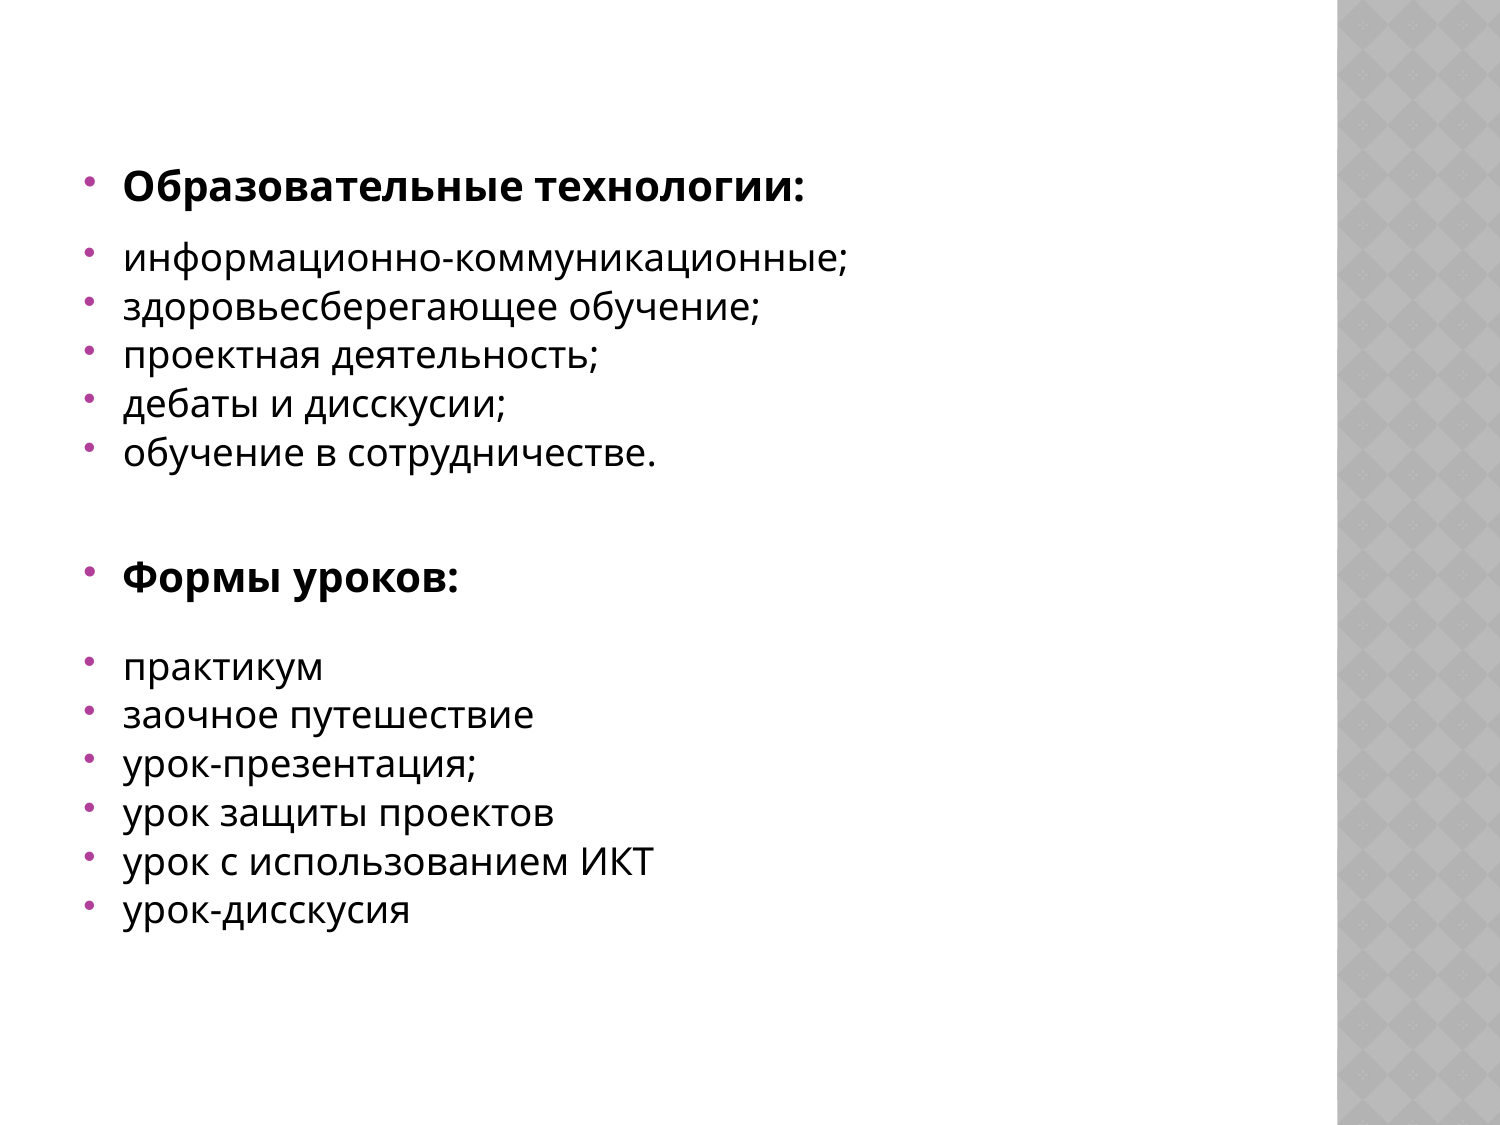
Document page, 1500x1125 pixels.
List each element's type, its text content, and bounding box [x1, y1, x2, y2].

list Образовательные технологии: информационно-коммуникационные; здоровьесберегающее обучение; проектная деятельность; дебаты и дисскусии; обучение в сотрудничестве. Формы уроков: практикум заочное путешествие урок-презентация; урок защиты проектов урок с использованием ИКТ урок-дисскусия [70, 152, 1258, 948]
